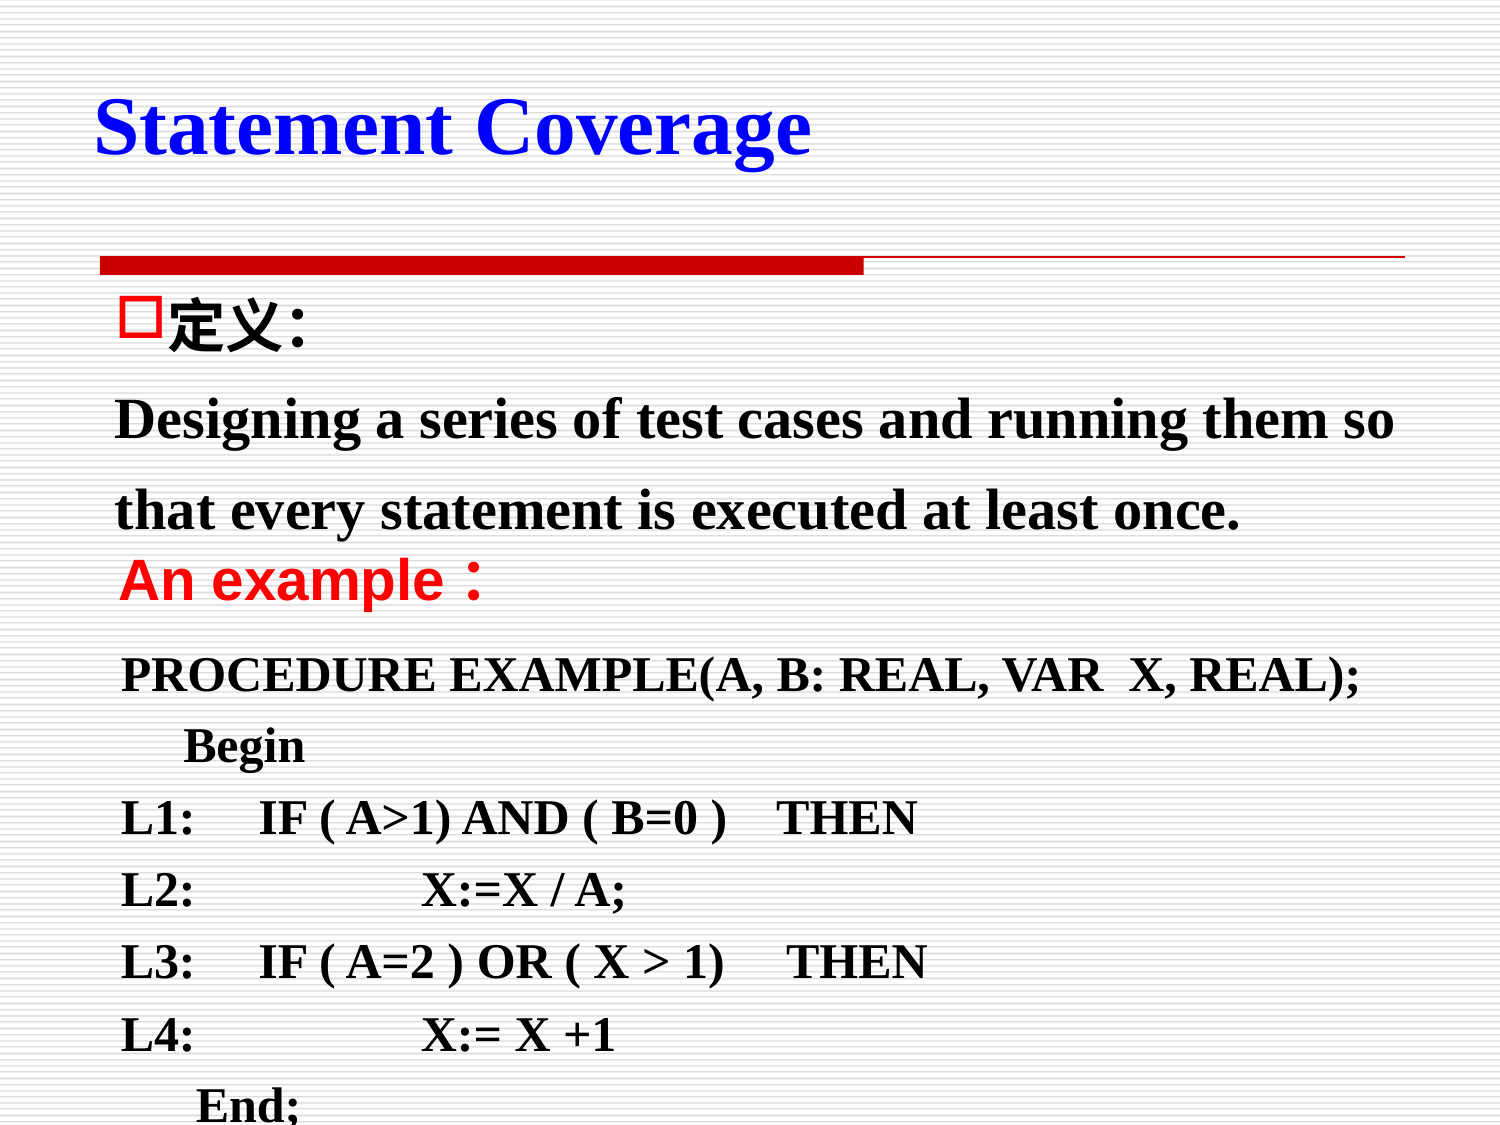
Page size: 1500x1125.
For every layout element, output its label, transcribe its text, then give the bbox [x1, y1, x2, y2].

text_box PROCEDURE EXAMPLE(A, B: REAL, VAR X, REAL); Begin L1: IF ( A>1) AND ( B=0 ) THEN L2: X:=X / A; L3: IF ( A=2 ) OR ( X > 1) THEN L4: X:= X +1 End; [106, 621, 1481, 1125]
picture [0, 0, 1500, 1125]
text_box Statement Coverage [78, 63, 828, 179]
text_box An example： [103, 535, 533, 620]
text_box 定义： Designing a series of test cases and running them so that every statement is executed at least once. [100, 282, 1500, 549]
